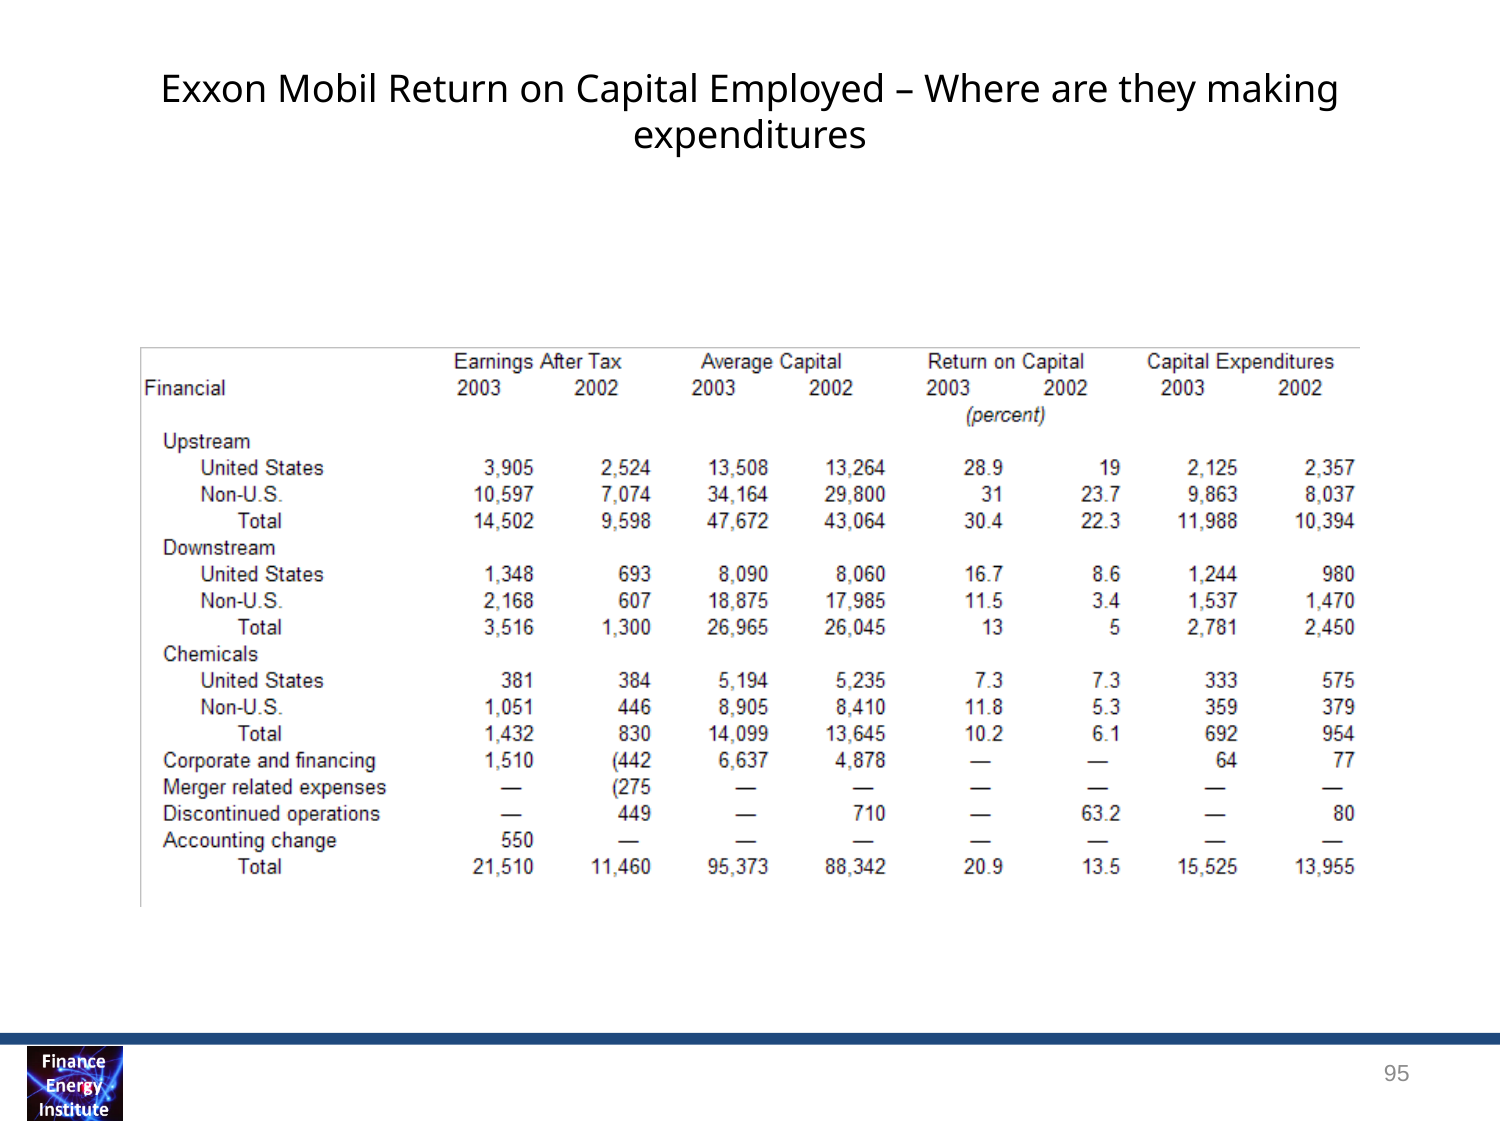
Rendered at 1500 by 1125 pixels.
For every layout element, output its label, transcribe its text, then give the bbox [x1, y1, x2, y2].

slide_number 95 [1074, 1042, 1425, 1103]
picture [27, 1046, 123, 1121]
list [140, 347, 1360, 907]
title Exxon Mobil Return on Capital Employed – Where are they making expenditures [70, 56, 1430, 164]
